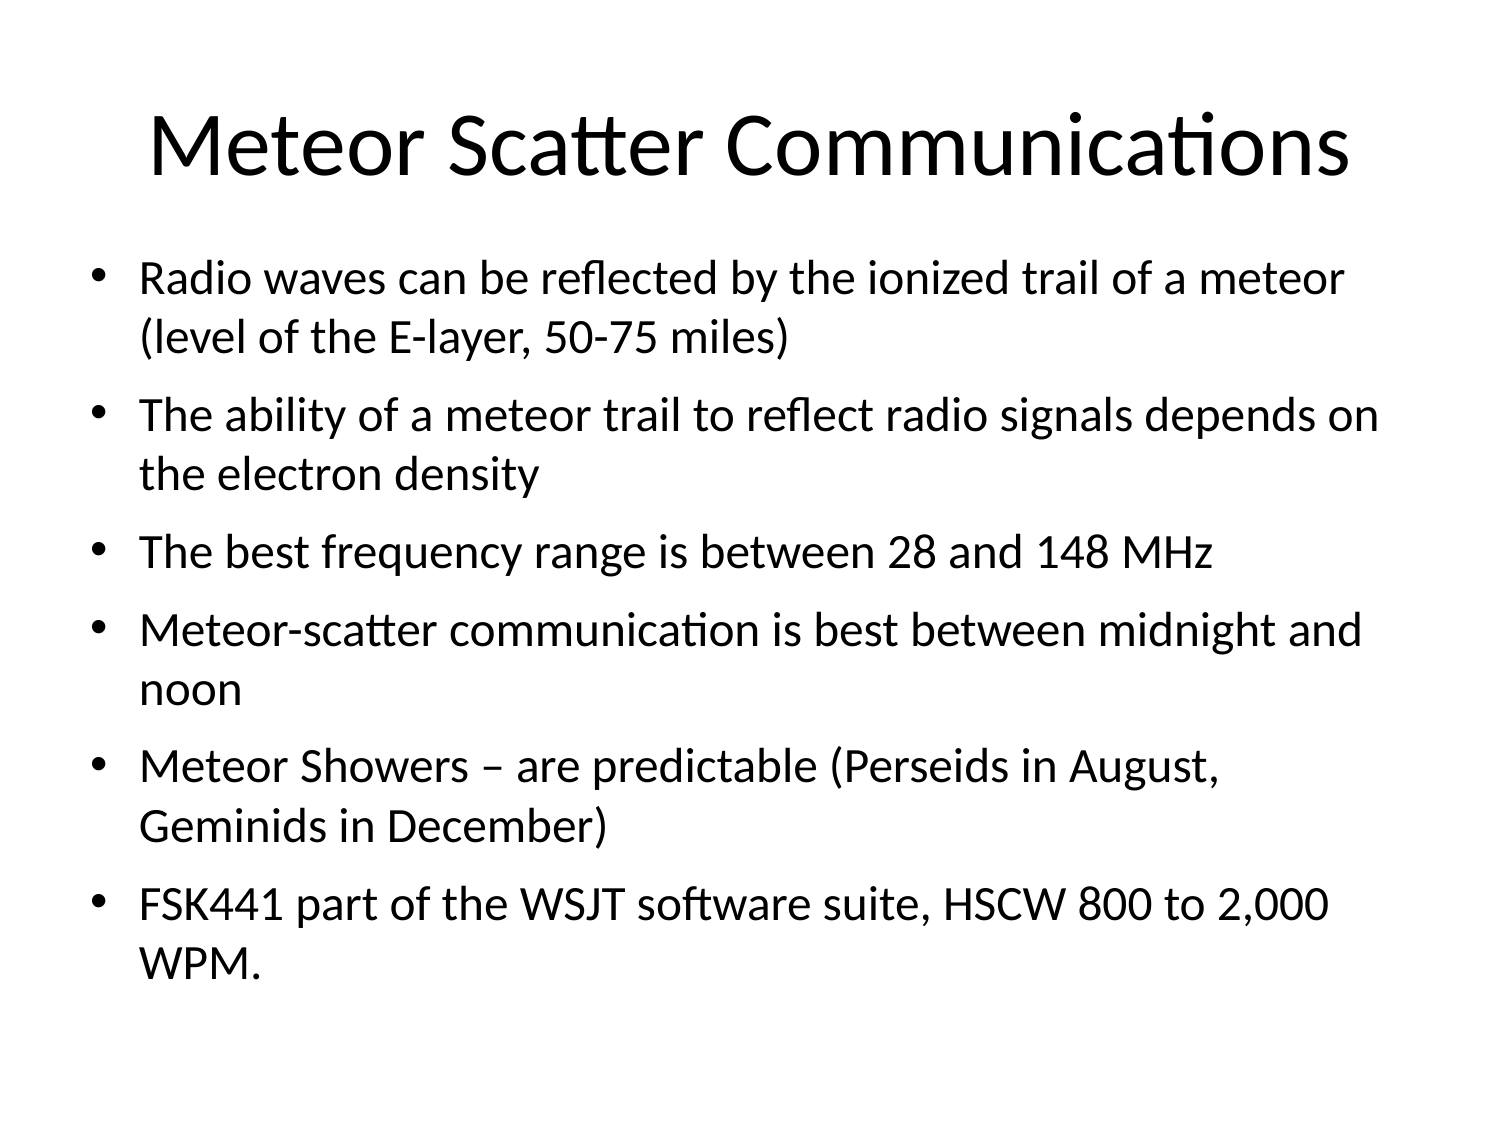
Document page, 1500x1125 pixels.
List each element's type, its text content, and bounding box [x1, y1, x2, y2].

title Meteor Scatter Communications [75, 45, 1425, 233]
list Radio waves can be reflected by the ionized trail of a meteor (level of the E-layer, 50-75 miles) The ability of a meteor trail to reflect radio signals depends on the electron density The best frequency range is between 28 and 148 MHz Meteor-scatter communication is best between midnight and noon Meteor Showers – are predictable (Perseids in August, Geminids in December) FSK441 part of the WSJT software suite, HSCW 800 to 2,000 WPM. [75, 237, 1425, 1005]
